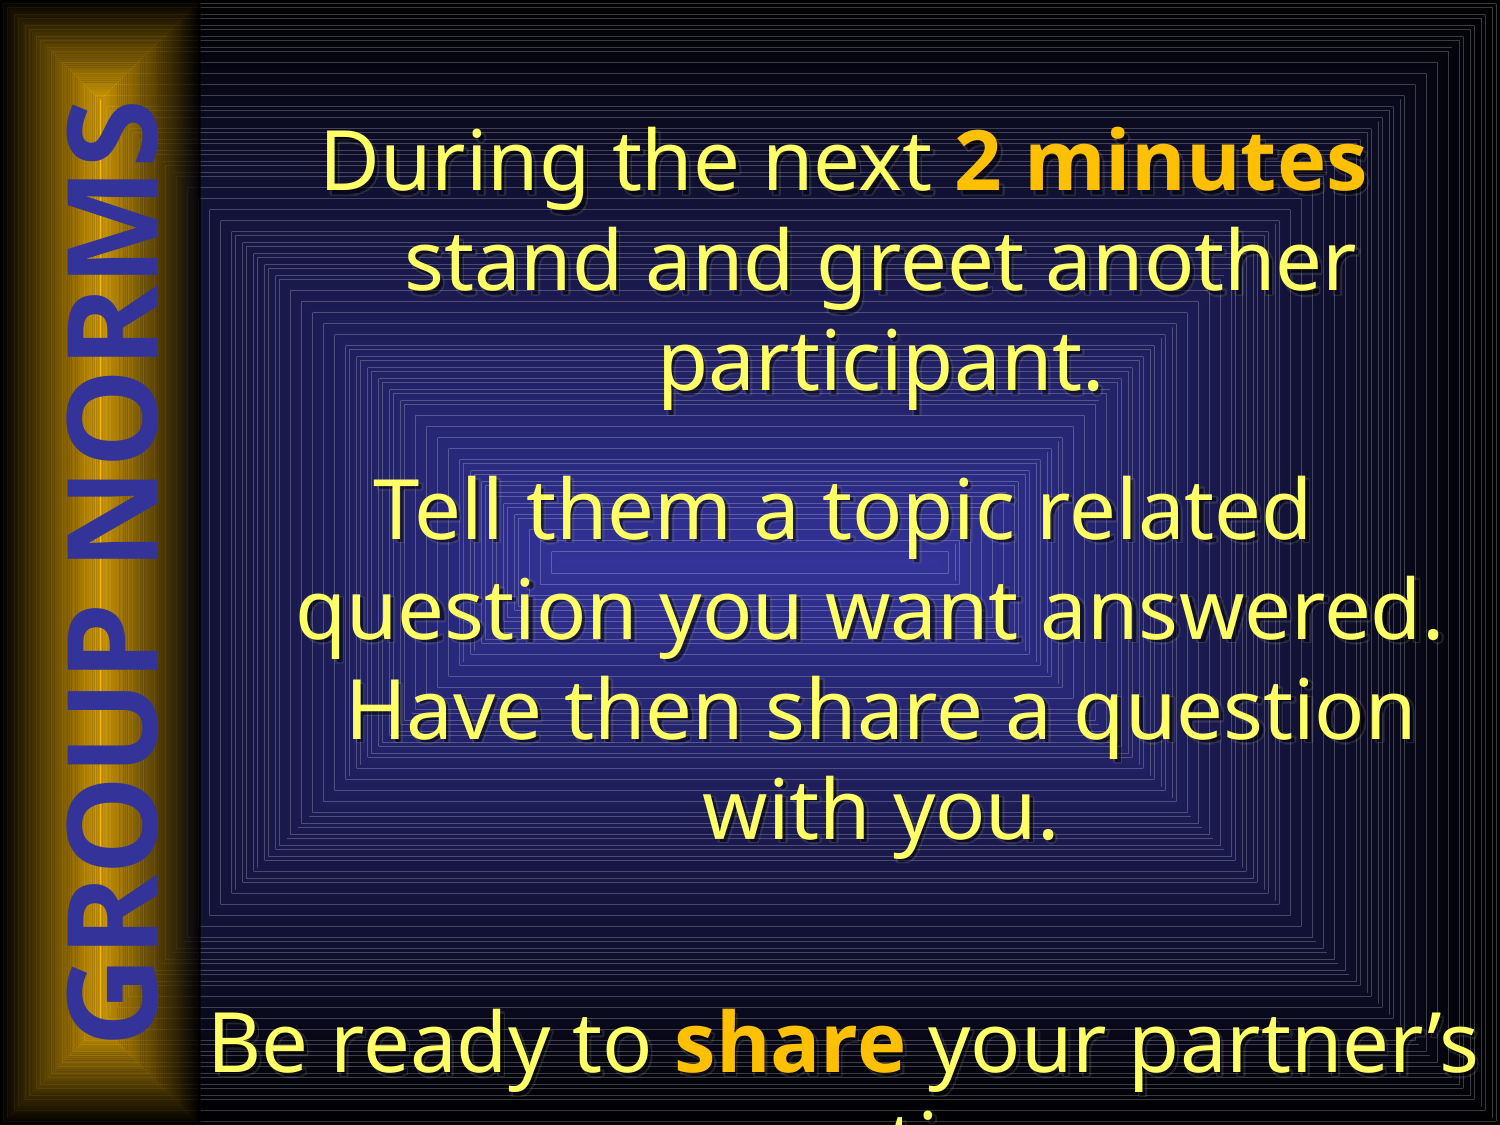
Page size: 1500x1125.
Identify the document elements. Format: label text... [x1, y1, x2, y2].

text_box GROUP NORMS [24, 0, 190, 1063]
list During the next 2 minutes stand and greet another participant. Tell them a topic related question you want answered. Have then share a question with you. Be ready to share your partner’s question. [190, 99, 1500, 1026]
